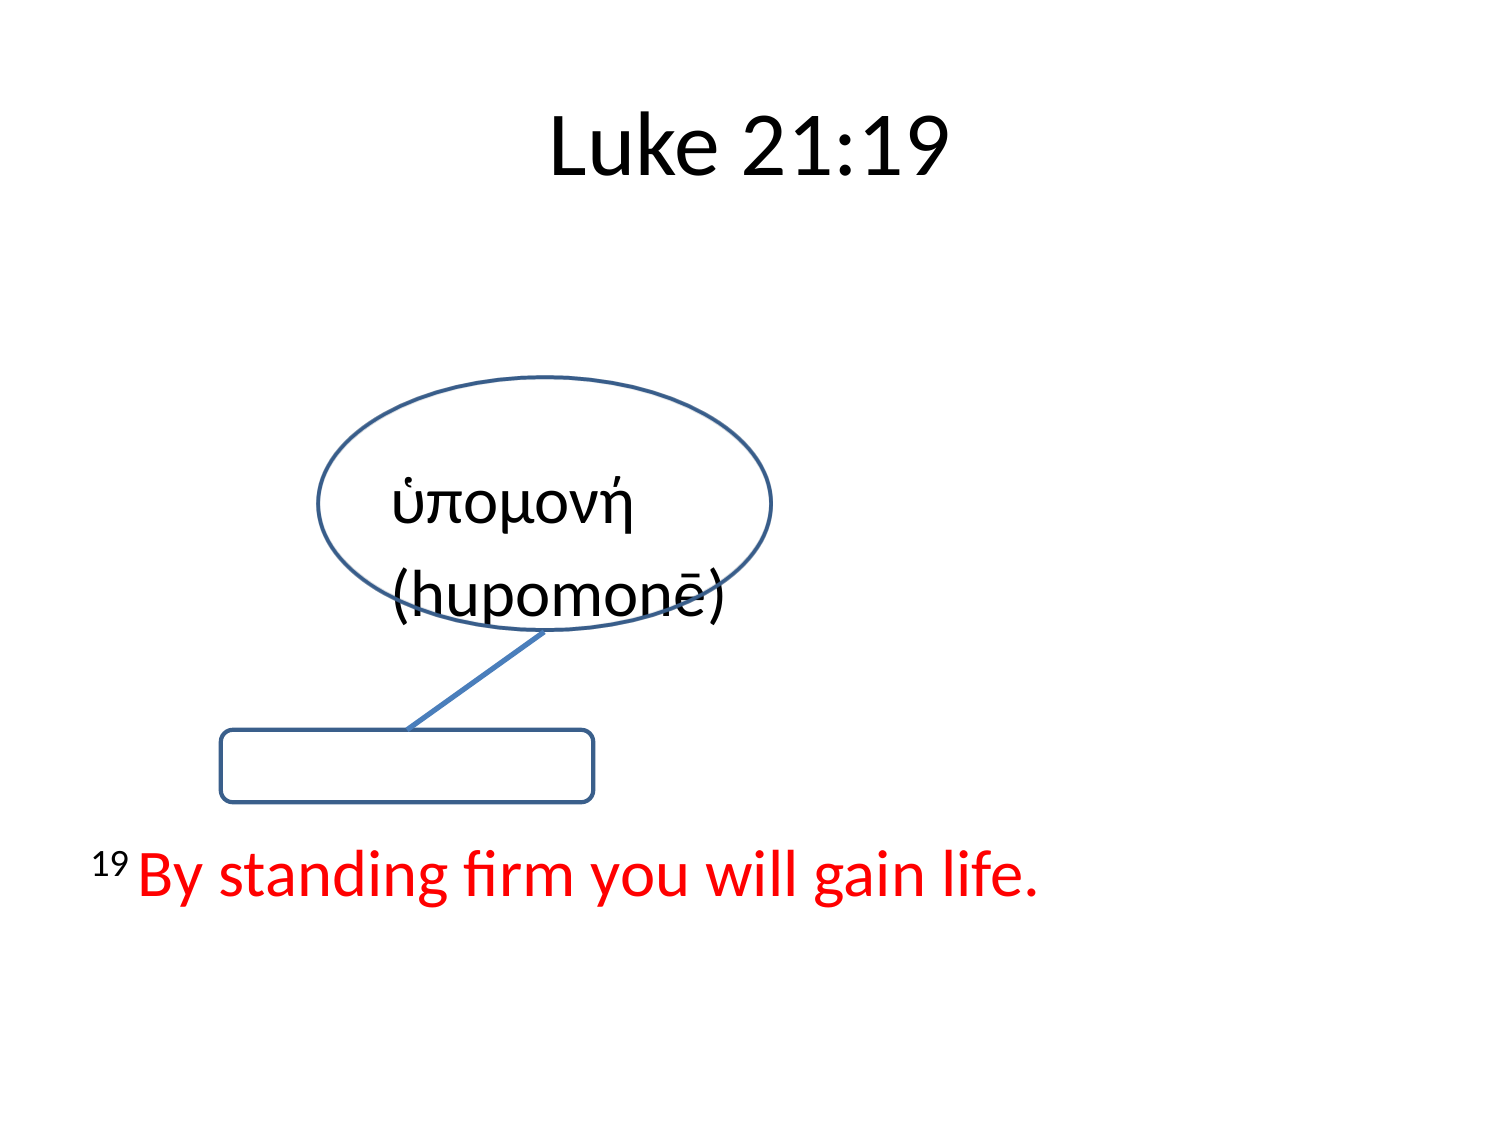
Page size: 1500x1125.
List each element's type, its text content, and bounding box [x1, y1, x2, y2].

list ὑπομονή (hupomonē) 19 By standing firm you will gain life. [75, 262, 1425, 1005]
title Luke 21:19 [75, 45, 1425, 233]
picture [315, 375, 773, 633]
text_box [406, 631, 545, 730]
text_box [218, 727, 596, 805]
